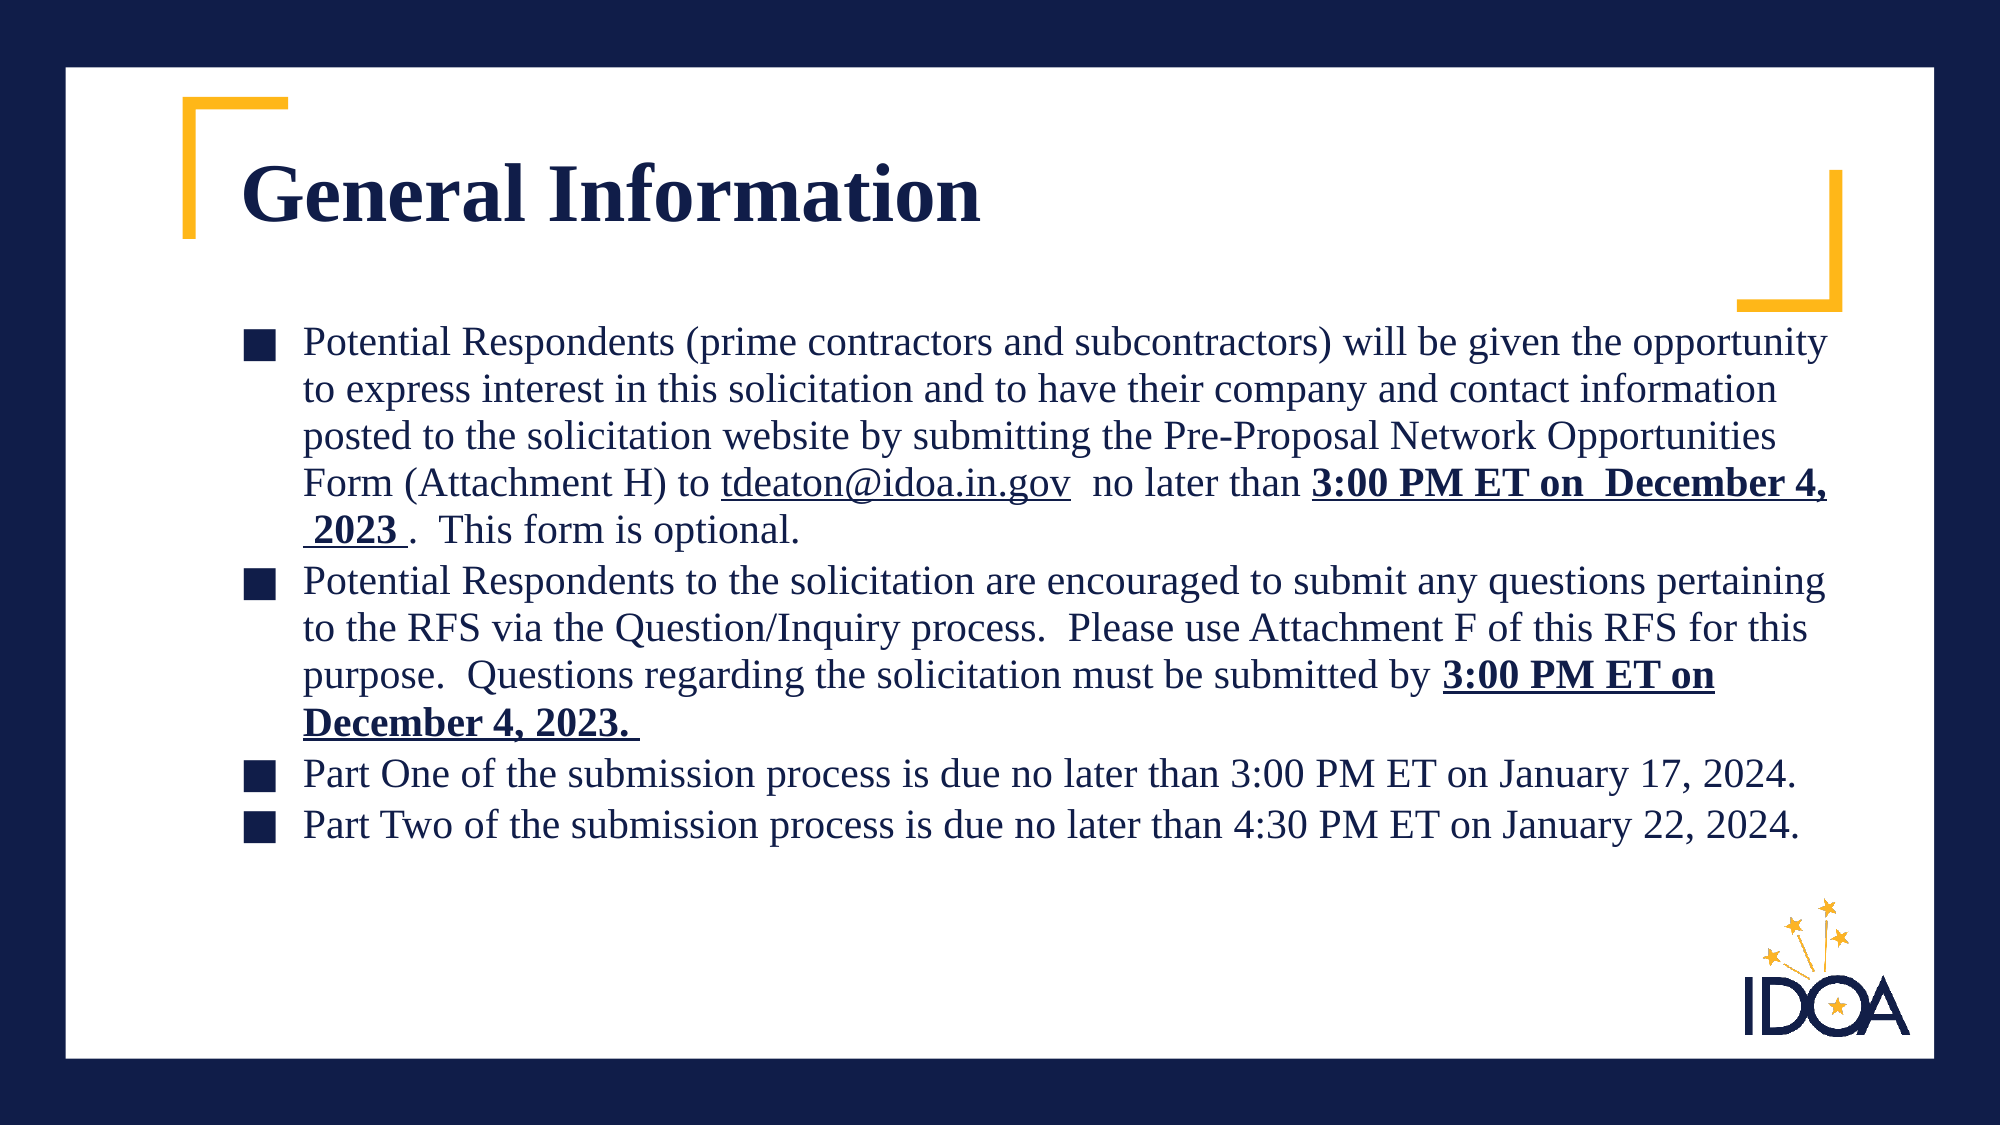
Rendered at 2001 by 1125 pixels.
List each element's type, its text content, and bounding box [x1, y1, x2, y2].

title General Information [225, 142, 1800, 279]
picture [1702, 857, 1959, 1114]
list Potential Respondents (prime contractors and subcontractors) will be given the opportunity to express interest in this solicitation and to have their company and contact information posted to the solicitation website by submitting the Pre-Proposal Network Opportunities Form (Attachment H) to tdeaton@idoa.in.gov no later than 3:00 PM ET on December 4, 2023 . This form is optional. Potential Respondents to the solicitation are encouraged to submit any questions pertaining to the RFS via the Question/Inquiry process. Please use Attachment F of this RFS for this purpose. Questions regarding the solicitation must be submitted by 3:00 PM ET on December 4, 2023. Part One of the submission process is due no later than 3:00 PM ET on January 17, 2024. Part Two of the submission process is due no later than 4:30 PM ET on January 22, 2024. [225, 310, 1846, 967]
